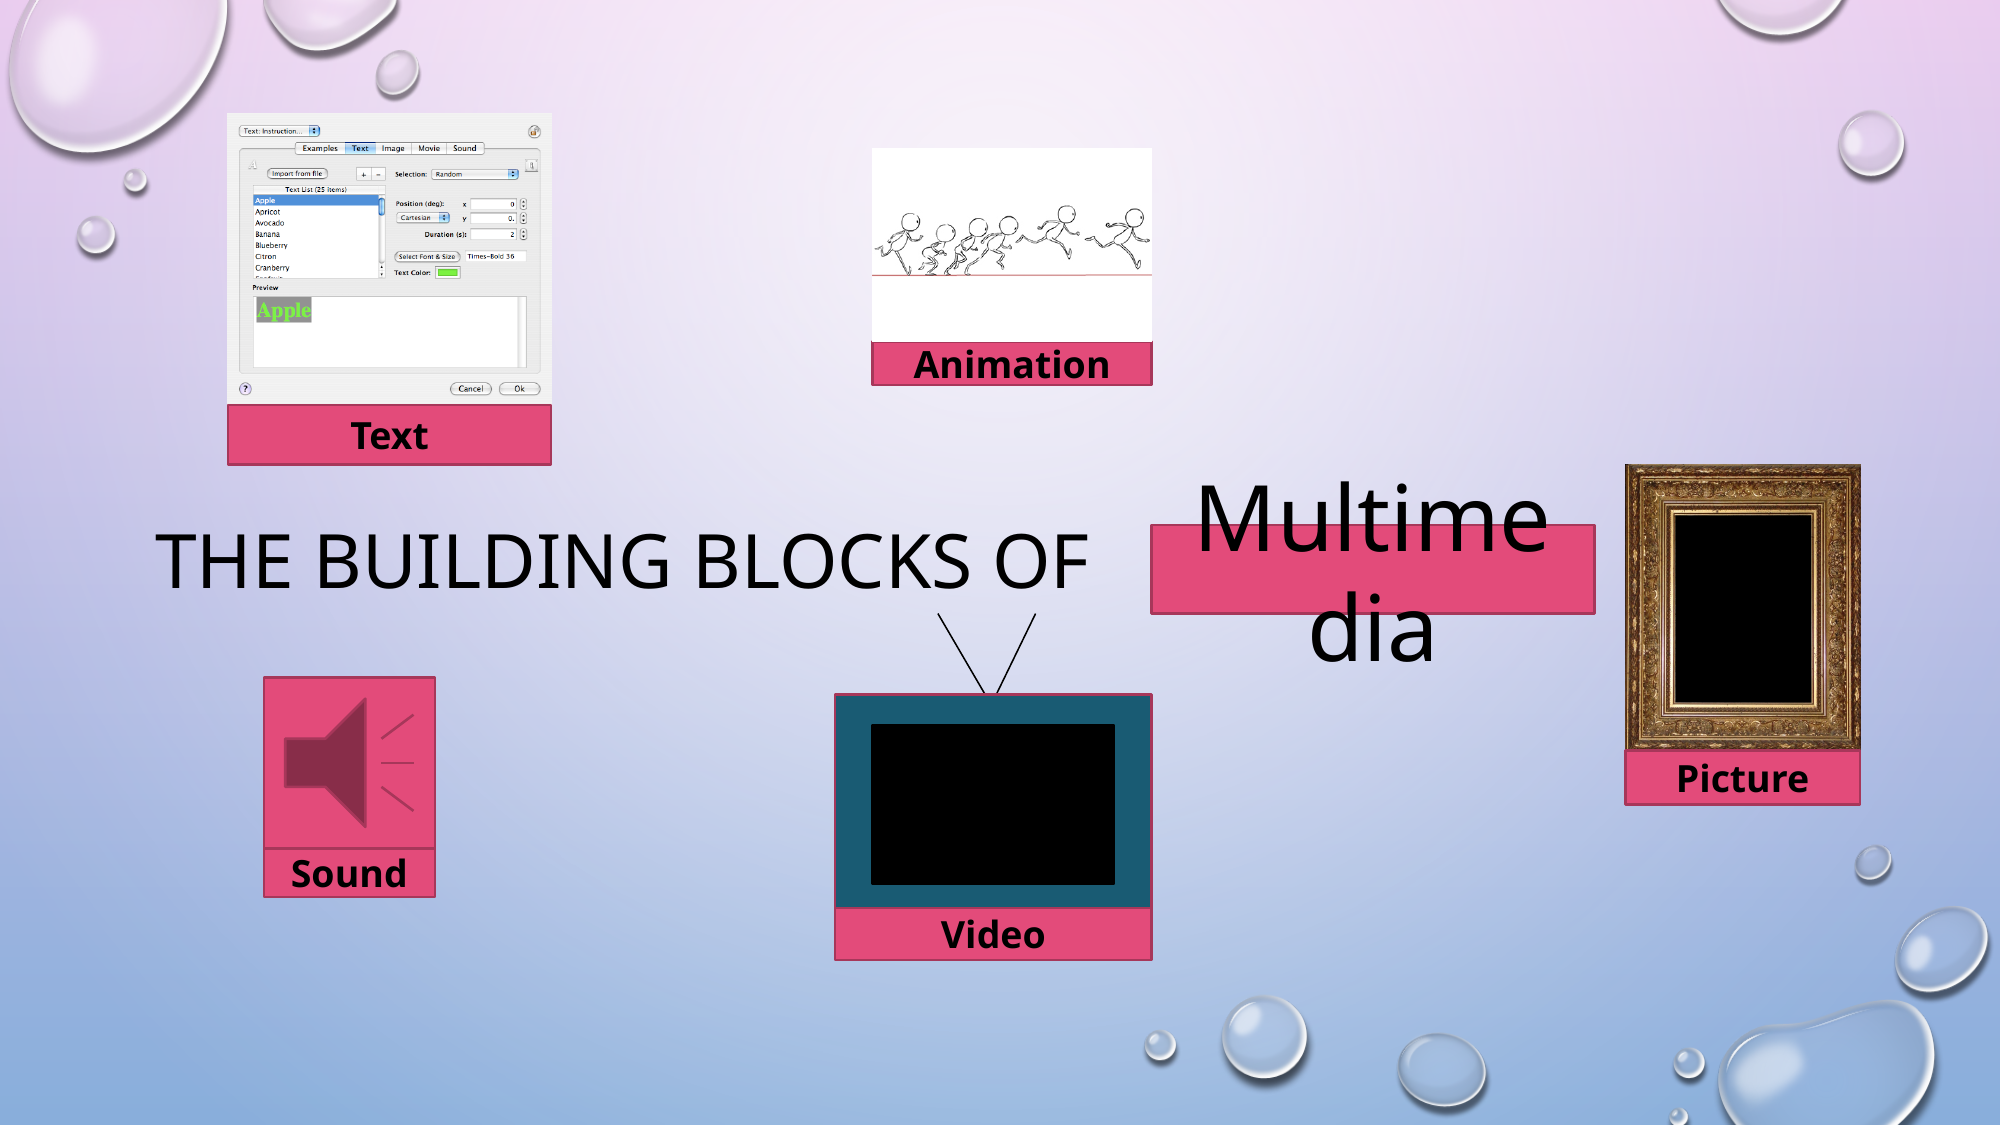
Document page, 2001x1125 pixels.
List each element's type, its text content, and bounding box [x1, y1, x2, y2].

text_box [834, 613, 1152, 915]
text_box [263, 676, 436, 847]
text_box Sound [263, 847, 436, 898]
text_box Picture [1624, 760, 1861, 806]
text_box Video [834, 922, 1153, 961]
text_box Multimedia [1150, 524, 1596, 615]
title The Building Blocks of [109, 457, 1331, 672]
text_box Animation [871, 348, 1153, 386]
text_box Text [227, 413, 552, 466]
picture [0, 0, 2000, 1125]
